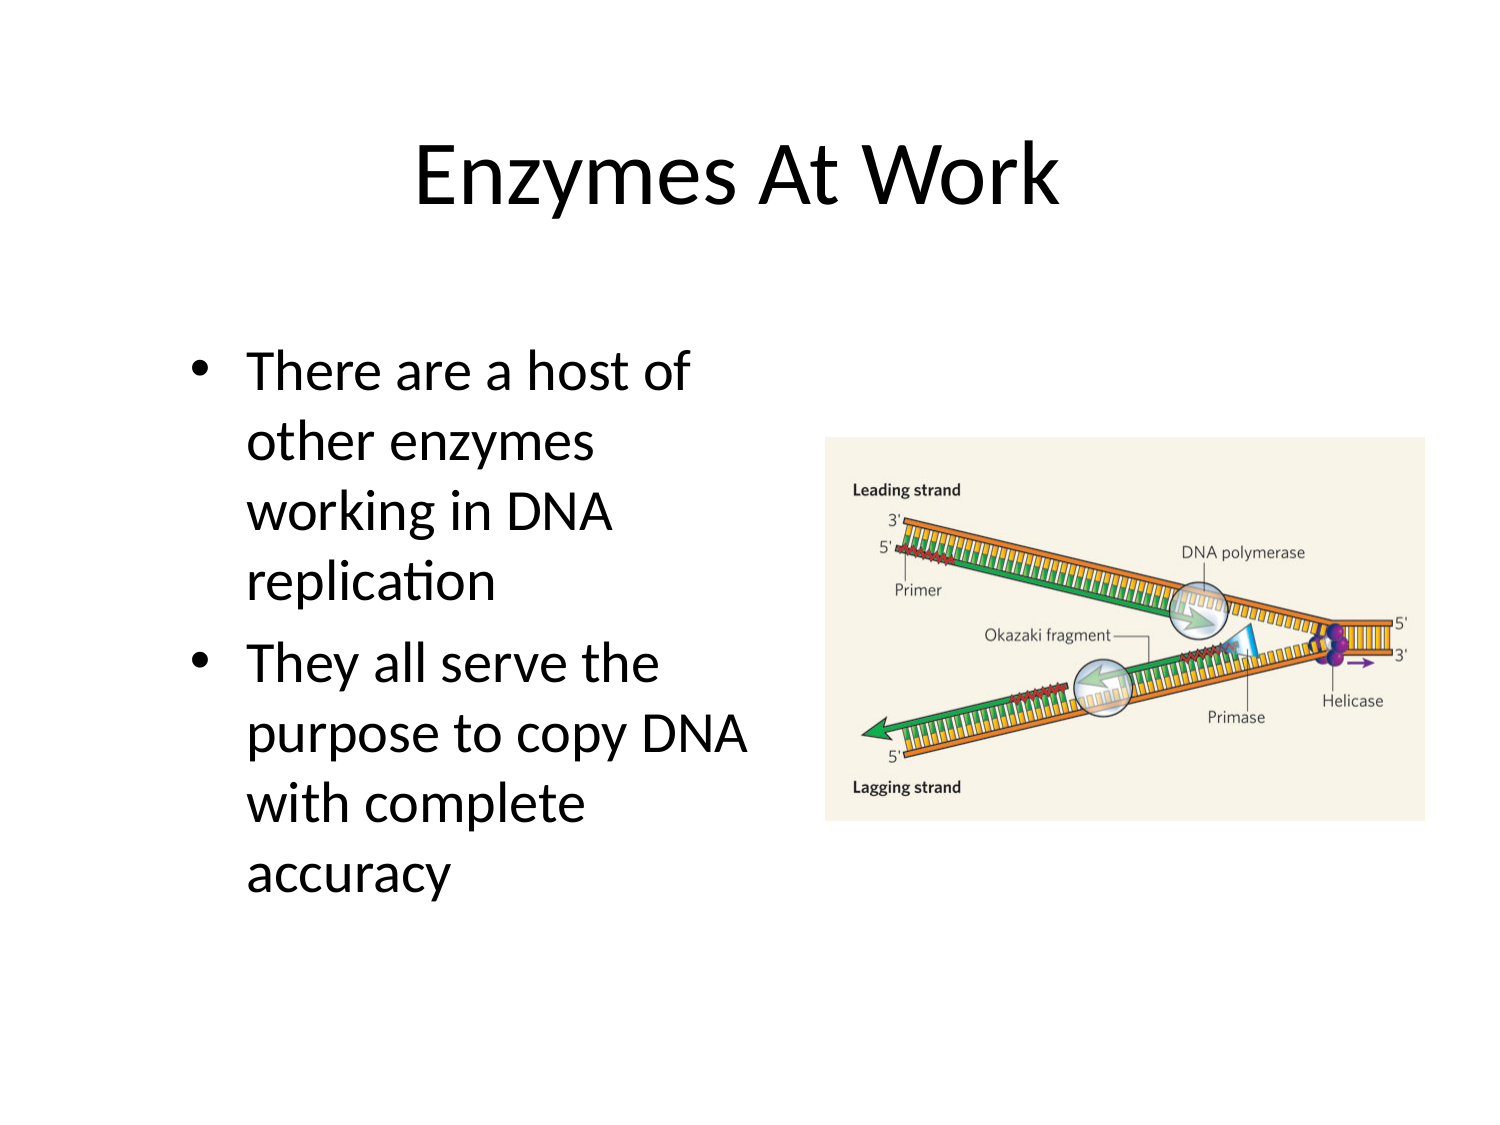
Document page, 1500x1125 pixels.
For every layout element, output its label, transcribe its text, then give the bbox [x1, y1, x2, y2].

title Enzymes At Work [62, 49, 1413, 286]
picture [824, 437, 1426, 821]
list There are a host of other enzymes working in DNA replication They all serve the purpose to copy DNA with complete accuracy [174, 324, 782, 1001]
